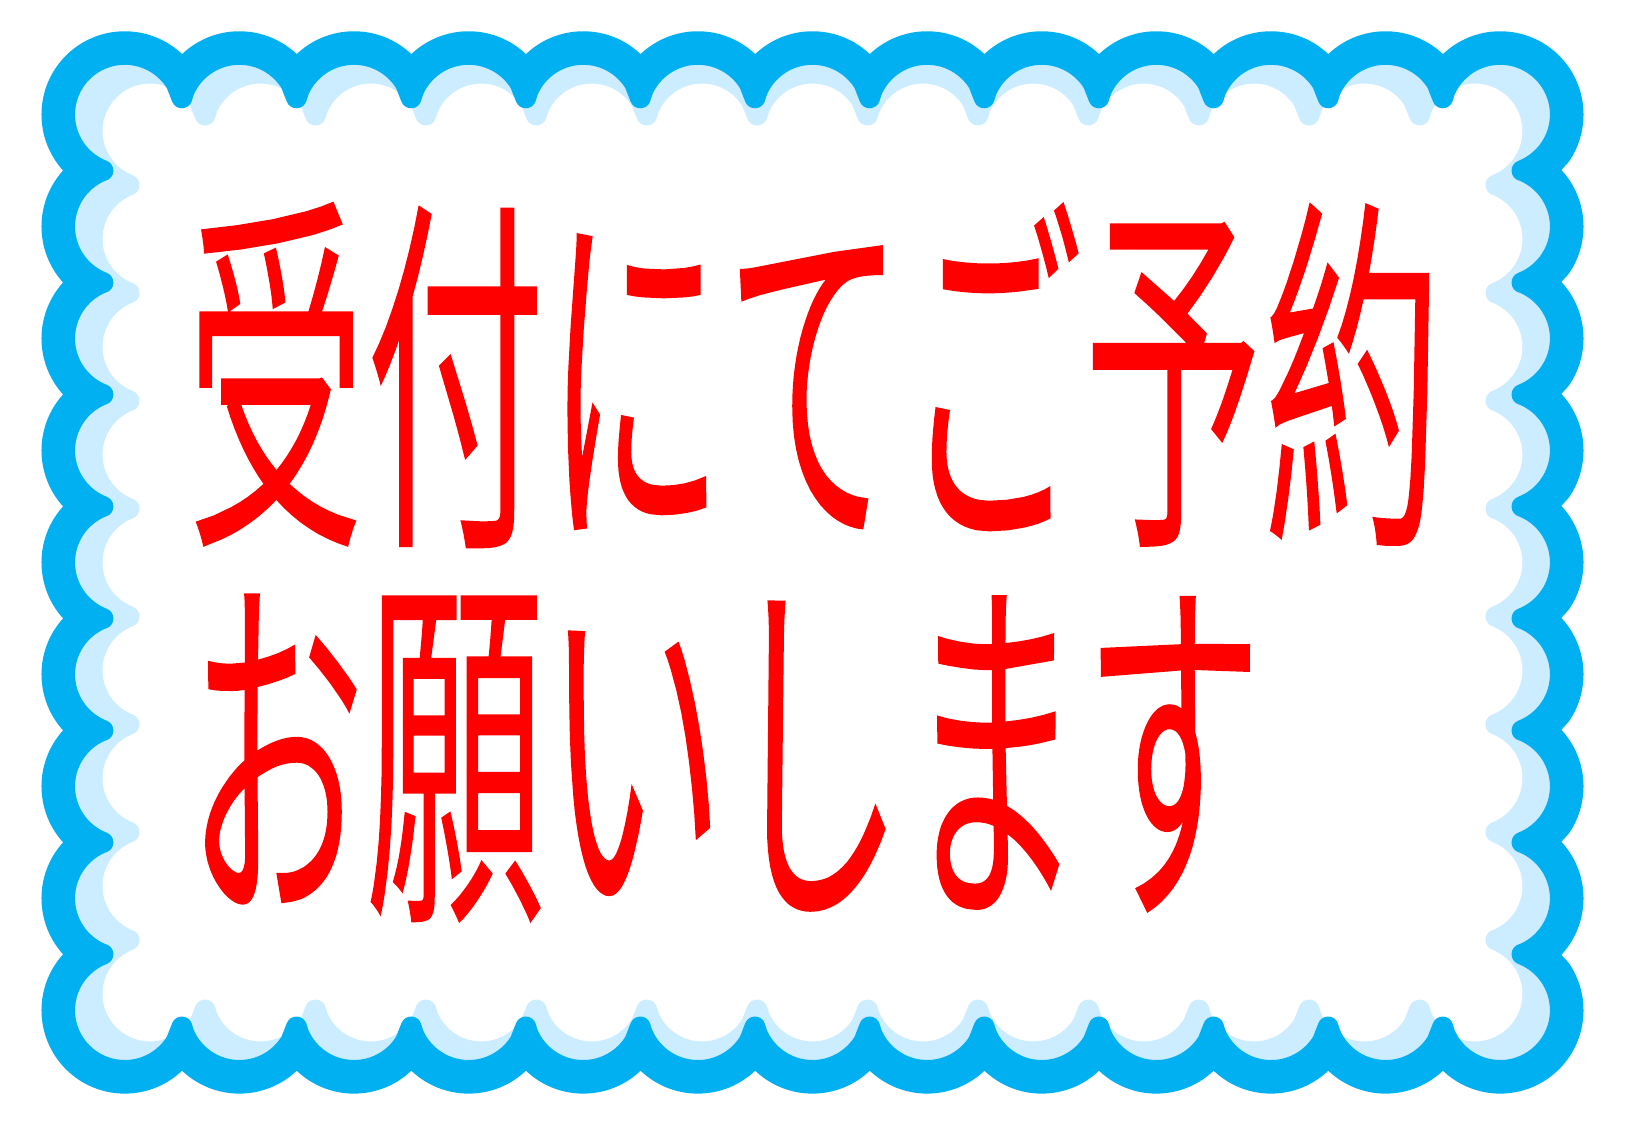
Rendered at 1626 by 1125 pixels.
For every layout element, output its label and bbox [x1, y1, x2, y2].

text_box [301, 58, 404, 118]
text_box [1103, 1007, 1210, 1067]
text_box [1339, 1007, 1437, 1066]
text_box [77, 59, 169, 1066]
text_box [301, 1007, 404, 1067]
text_box [1221, 58, 1323, 118]
text_box [414, 58, 520, 118]
text_box [187, 1007, 286, 1066]
text_box [49, 39, 1576, 1086]
text_box [527, 58, 1098, 118]
text_box [414, 1007, 520, 1067]
text_box [1339, 59, 1437, 118]
text_box [527, 1007, 1098, 1067]
text_box [1456, 59, 1548, 1066]
text_box [1103, 58, 1210, 118]
text_box [187, 59, 286, 118]
text_box [1221, 1007, 1323, 1067]
